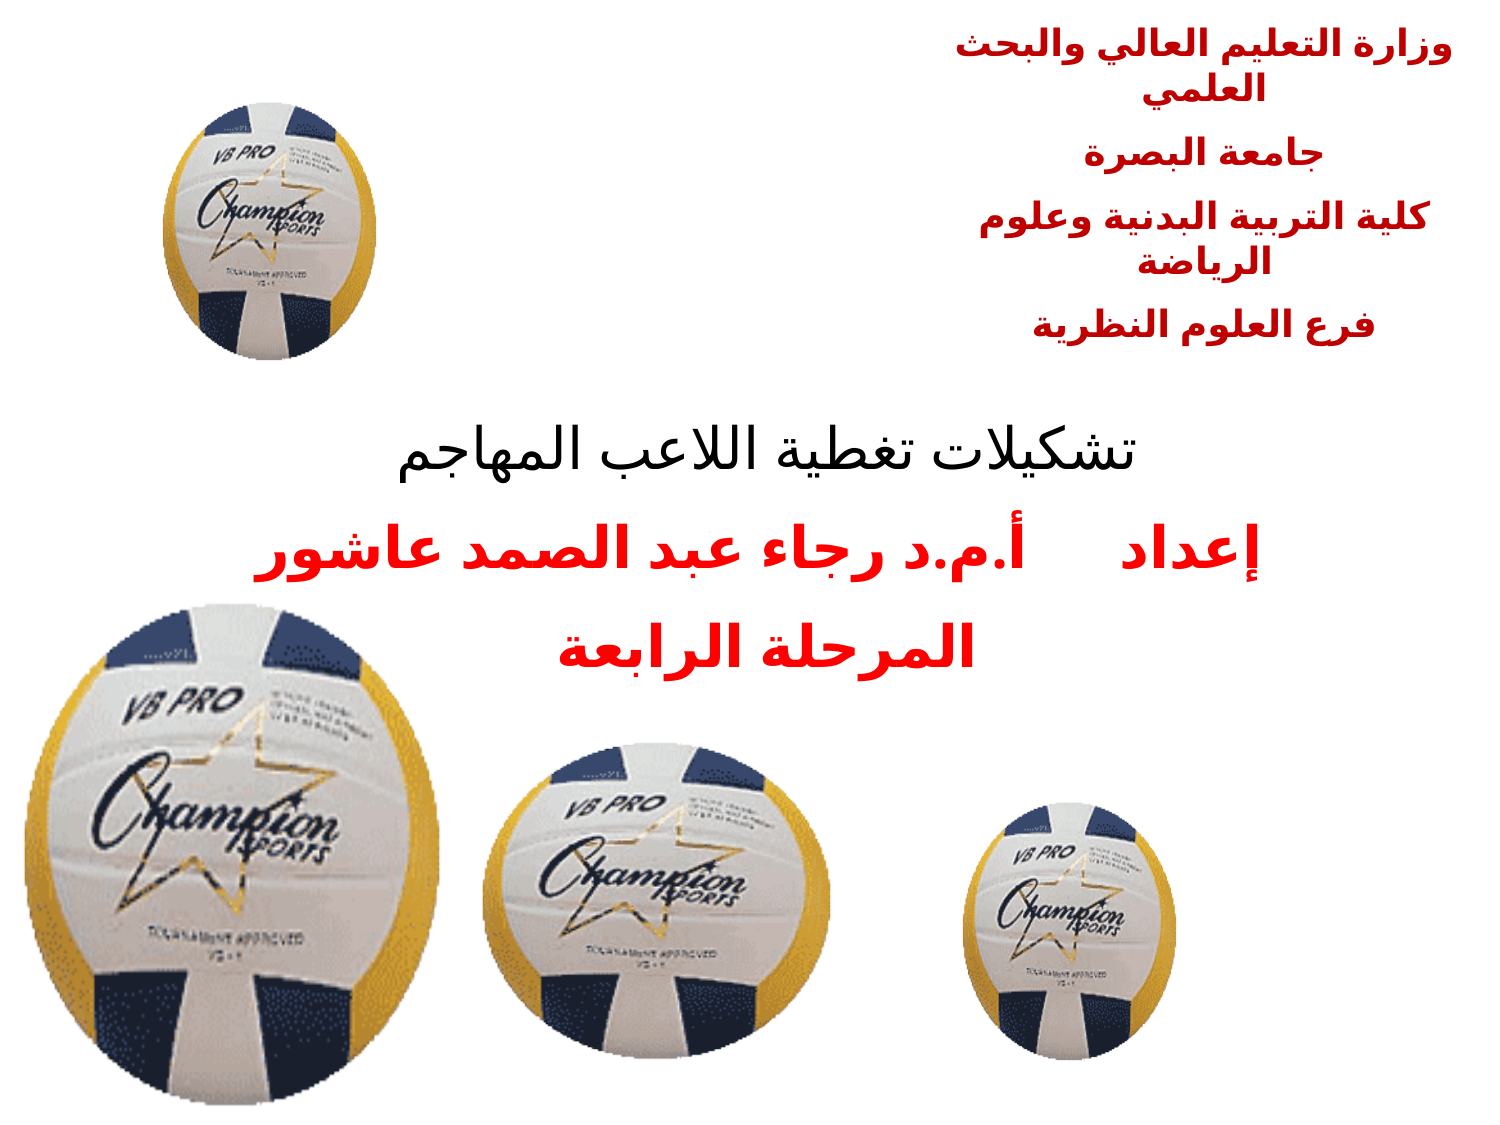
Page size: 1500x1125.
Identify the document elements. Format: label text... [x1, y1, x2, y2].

picture [949, 787, 1188, 1071]
picture [149, 87, 388, 371]
text_box تشكيلات تغطية اللاعب المهاجم إعداد أ.م.د رجاء عبد الصمد عاشور المرحلة الرابعة [70, 304, 1465, 687]
picture [0, 574, 851, 1125]
text_box وزارة التعليم العالي والبحث العلمي جامعة البصرة كلية التربية البدنية وعلوم الرياضة فرع العلوم النظرية [932, 11, 1477, 353]
